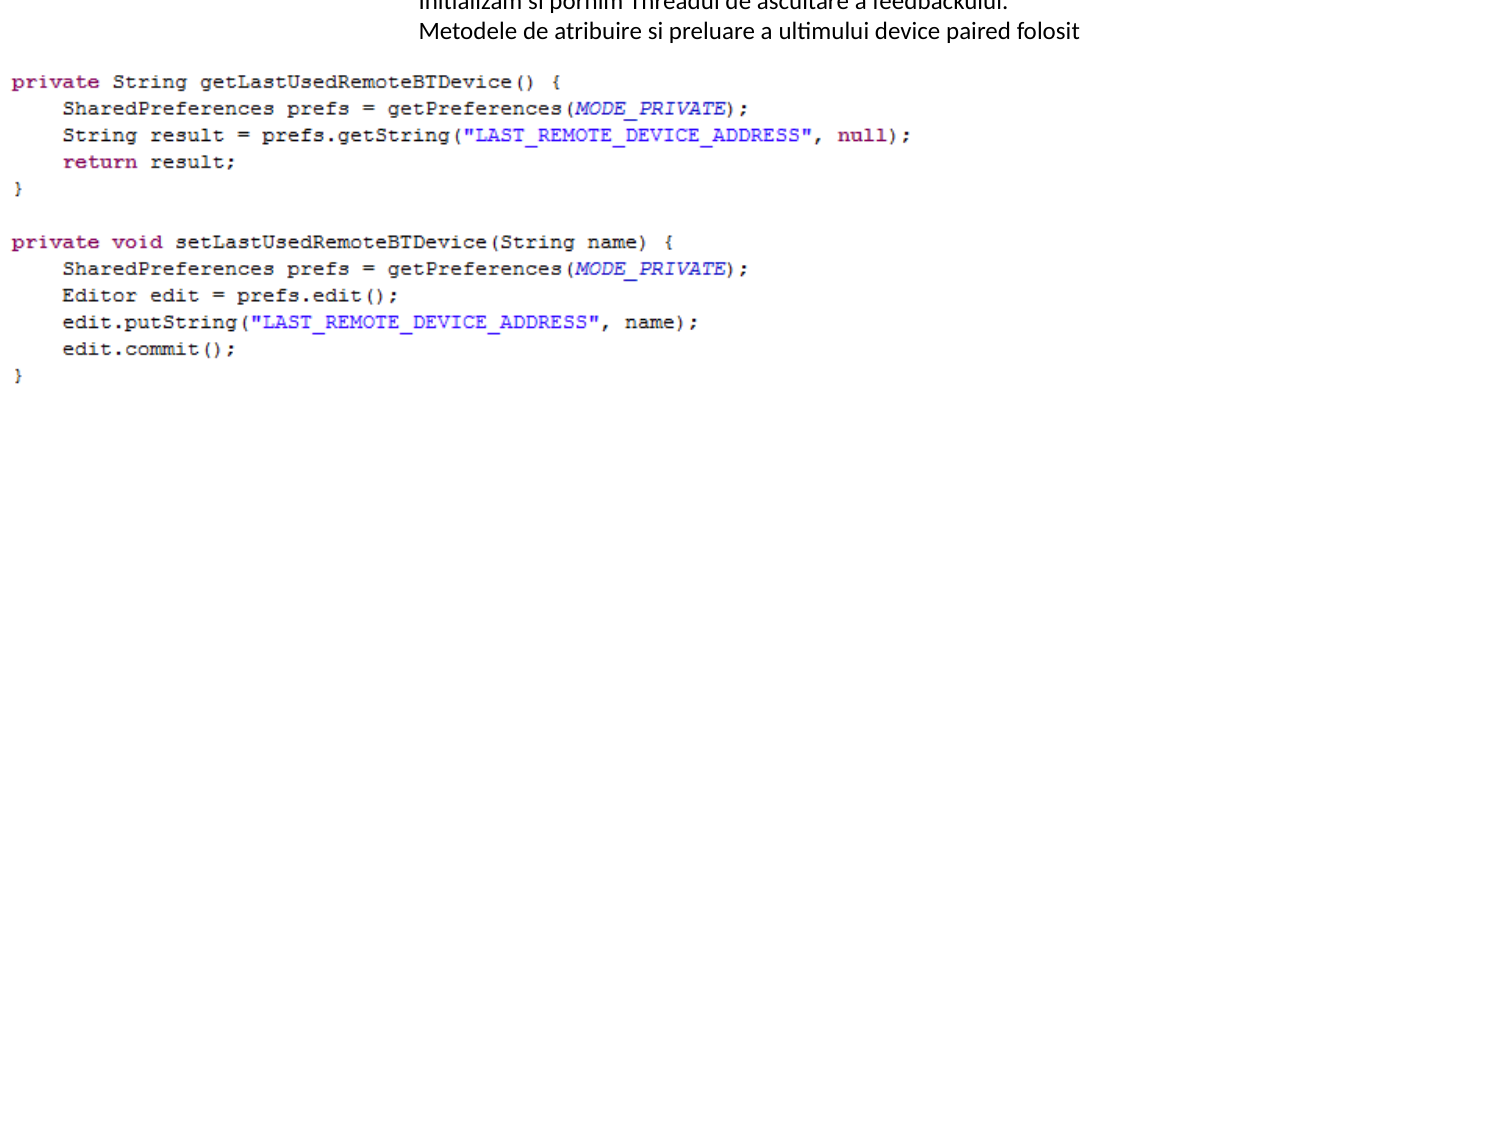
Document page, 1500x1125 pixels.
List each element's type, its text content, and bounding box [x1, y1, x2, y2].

picture [0, 74, 913, 396]
text_box Initializam si pornim Threadul de ascultare a feedbackului. Metodele de atribuire si preluare a ultimului device paired folosit [403, 0, 1097, 98]
